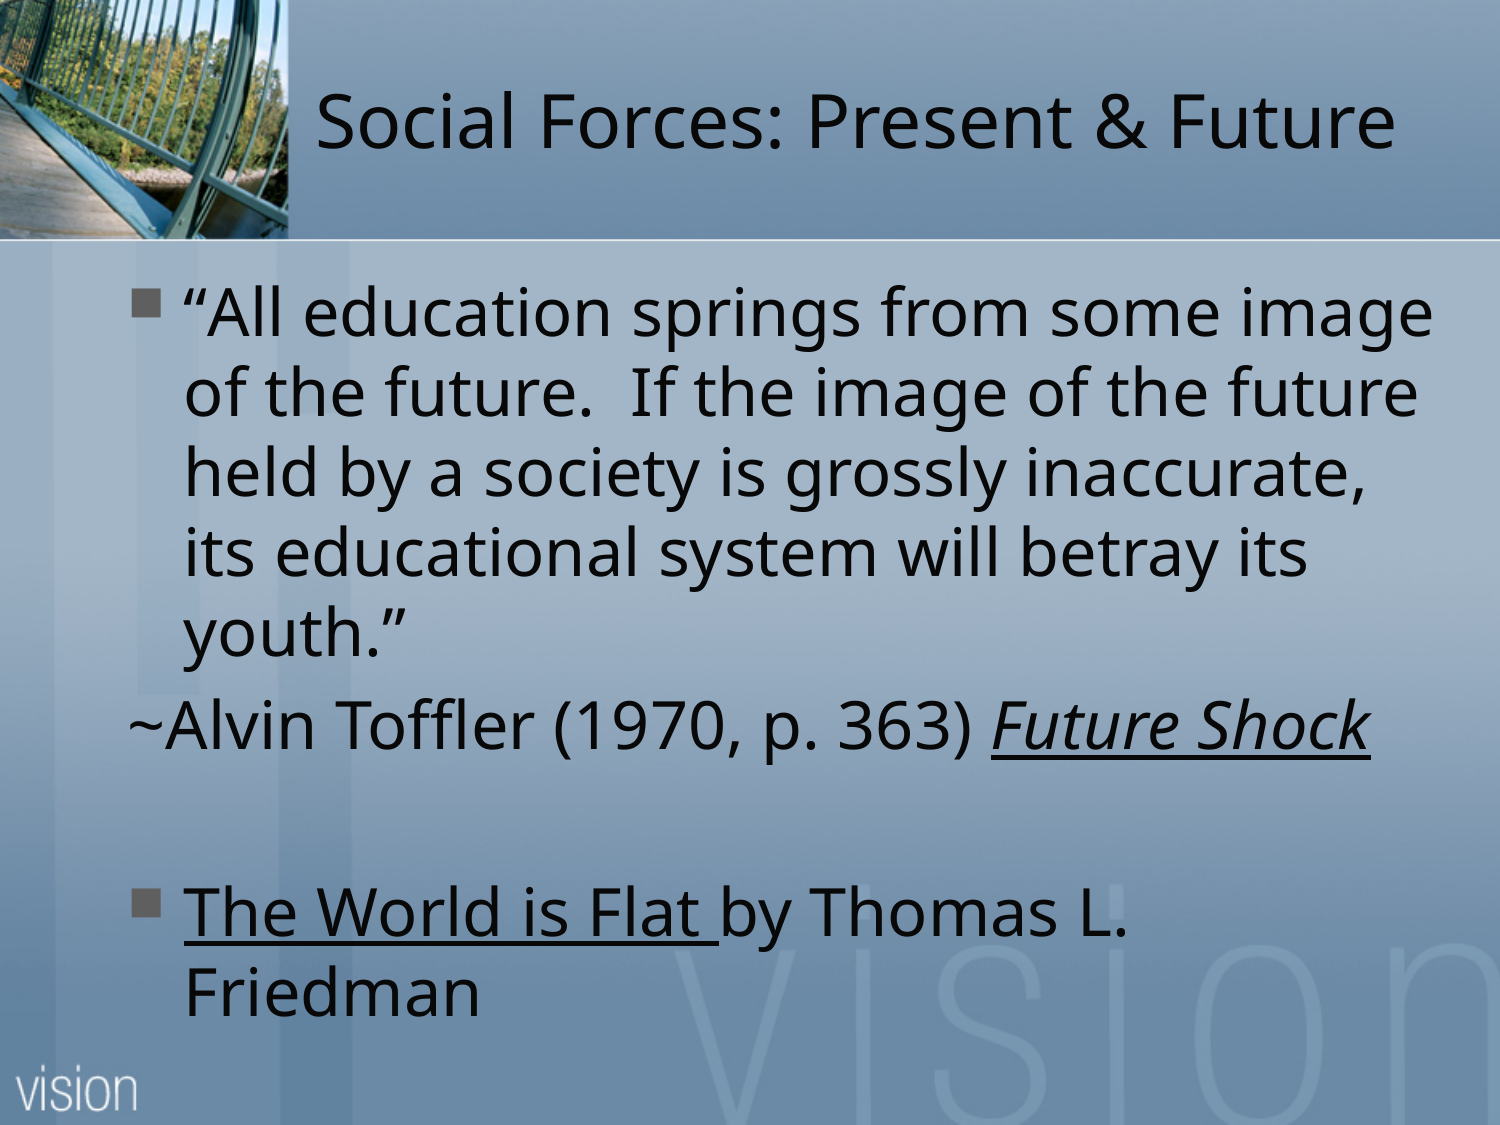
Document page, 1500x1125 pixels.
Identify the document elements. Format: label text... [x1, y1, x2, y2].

picture [0, 0, 1500, 1125]
title Social Forces: Present & Future [299, 30, 1462, 207]
list “All education springs from some image of the future. If the image of the future held by a society is grossly inaccurate, its educational system will betray its youth.” ~Alvin Toffler (1970, p. 363) Future Shock The World is Flat by Thomas L. Friedman [112, 262, 1462, 1096]
